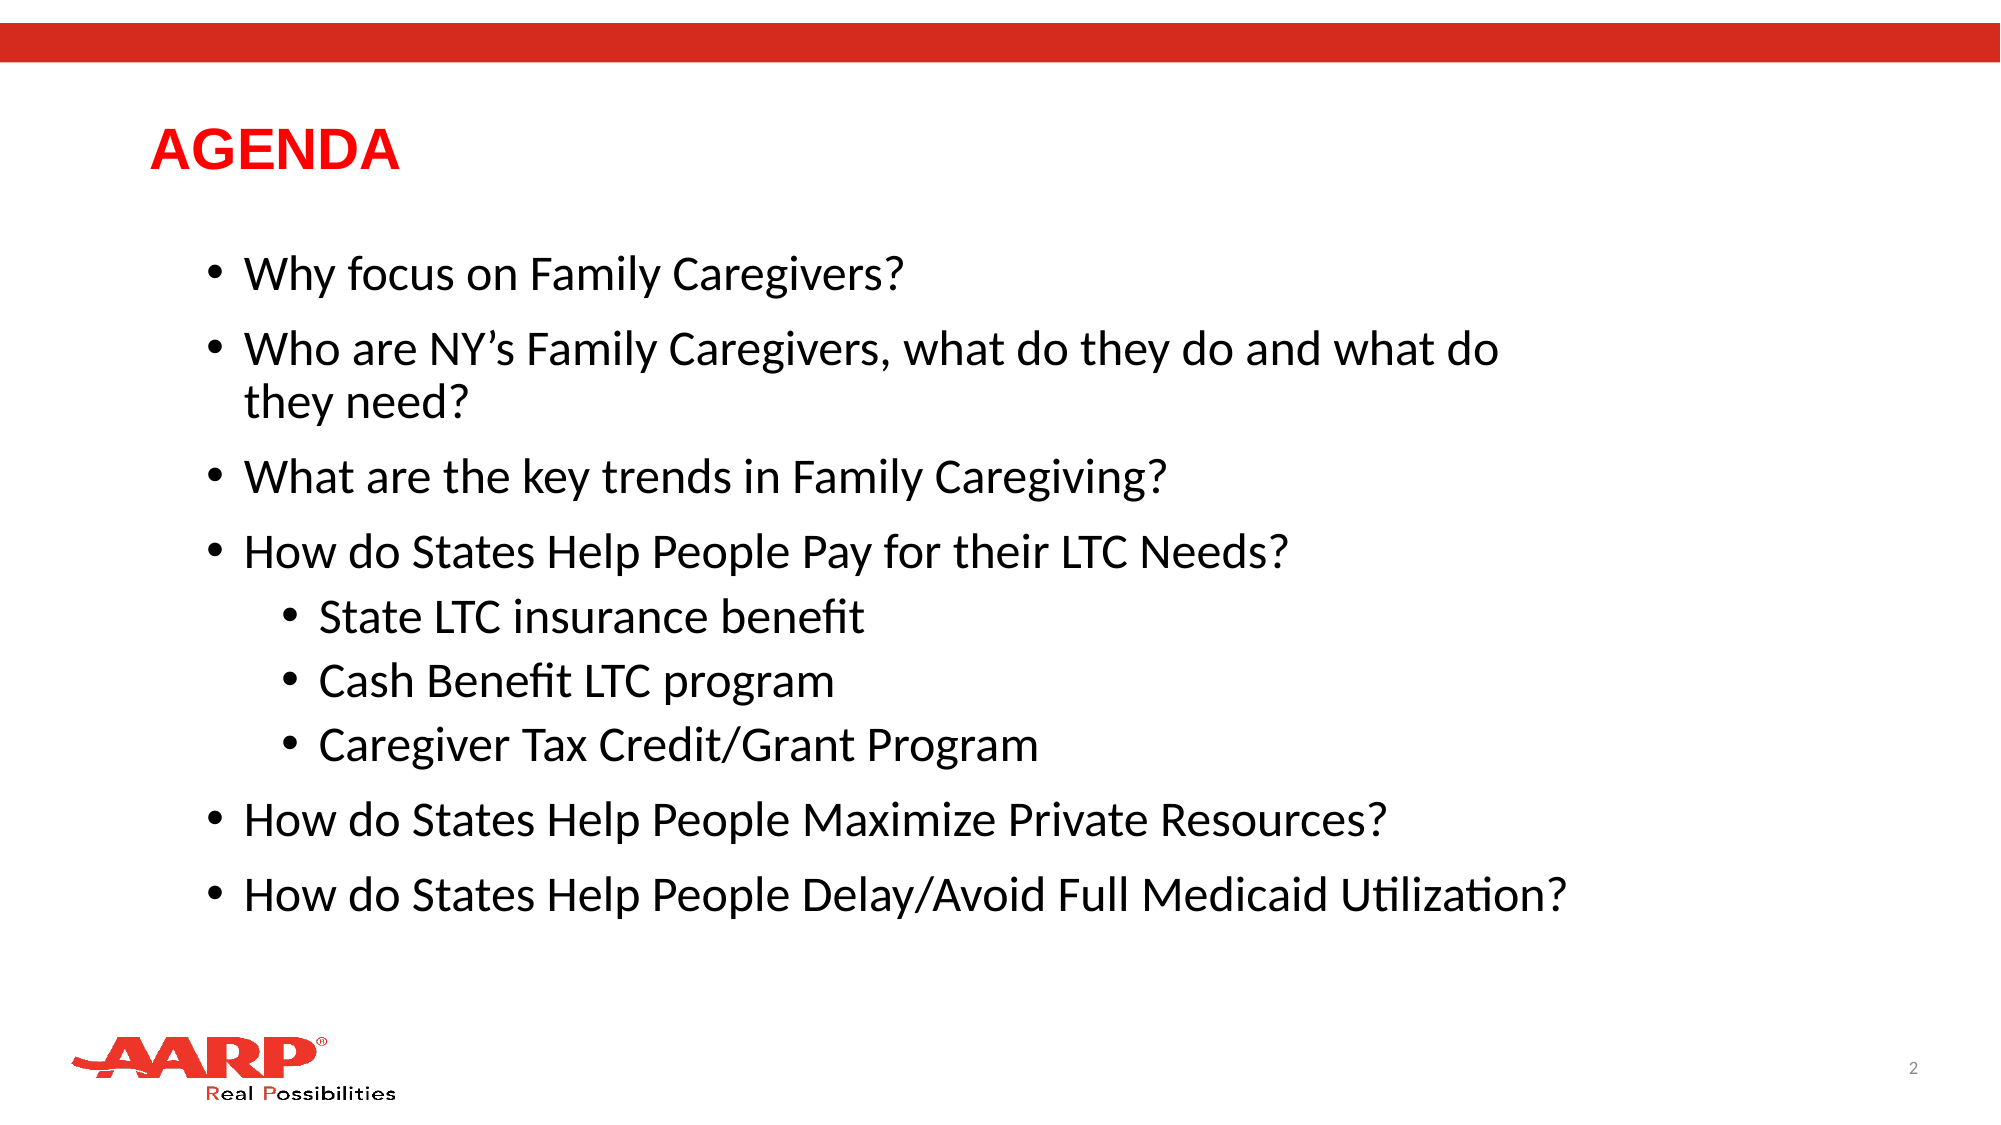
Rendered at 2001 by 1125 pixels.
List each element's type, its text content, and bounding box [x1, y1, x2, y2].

text_box [321, 819, 1660, 1122]
picture [71, 1037, 321, 1100]
text_box AGENDA [134, 52, 1560, 240]
list Why focus on Family Caregivers? Who are NY’s Family Caregivers, what do they do and what do they need? What are the key trends in Family Caregiving? How do States Help People Pay for their LTC Needs? State LTC insurance benefit Cash Benefit LTC program Caregiver Tax Credit/Grant Program How do States Help People Maximize Private Resources? How do States Help People Delay/Avoid Full Medicaid Utilization? [191, 239, 1597, 1012]
